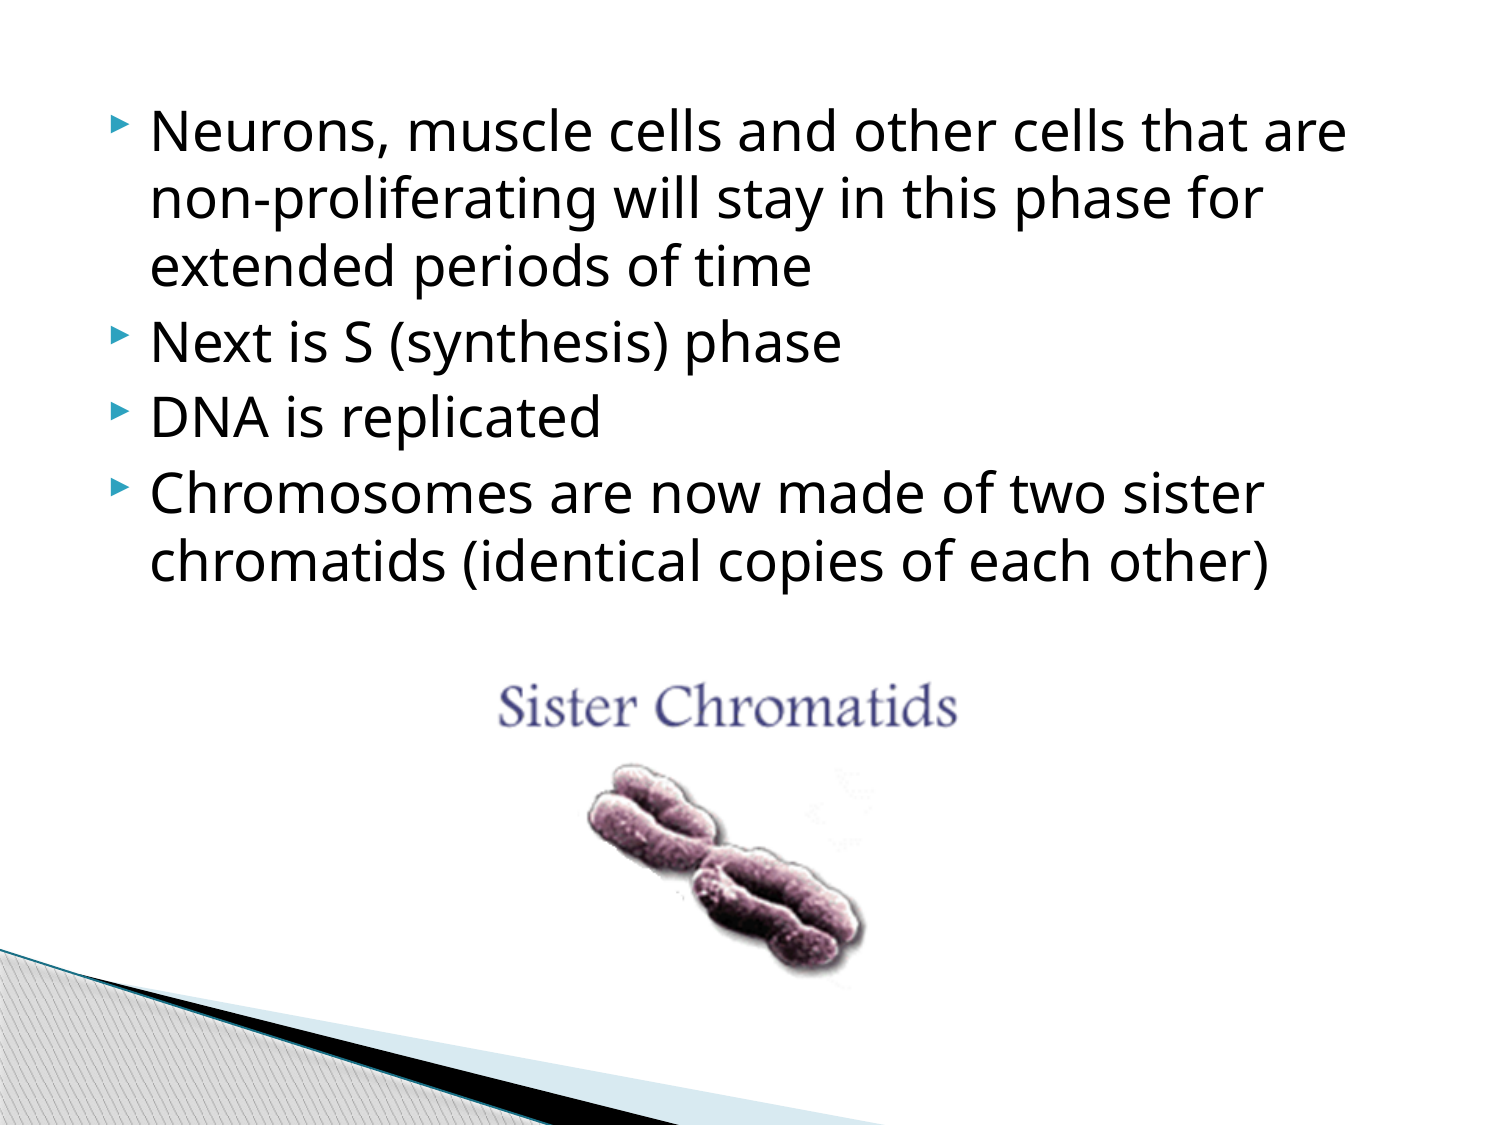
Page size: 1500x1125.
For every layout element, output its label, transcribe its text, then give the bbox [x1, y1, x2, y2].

picture [487, 674, 982, 997]
list Neurons, muscle cells and other cells that are non-proliferating will stay in this phase for extended periods of time Next is S (synthesis) phase DNA is replicated Chromosomes are now made of two sister chromatids (identical copies of each other) [75, 87, 1425, 986]
